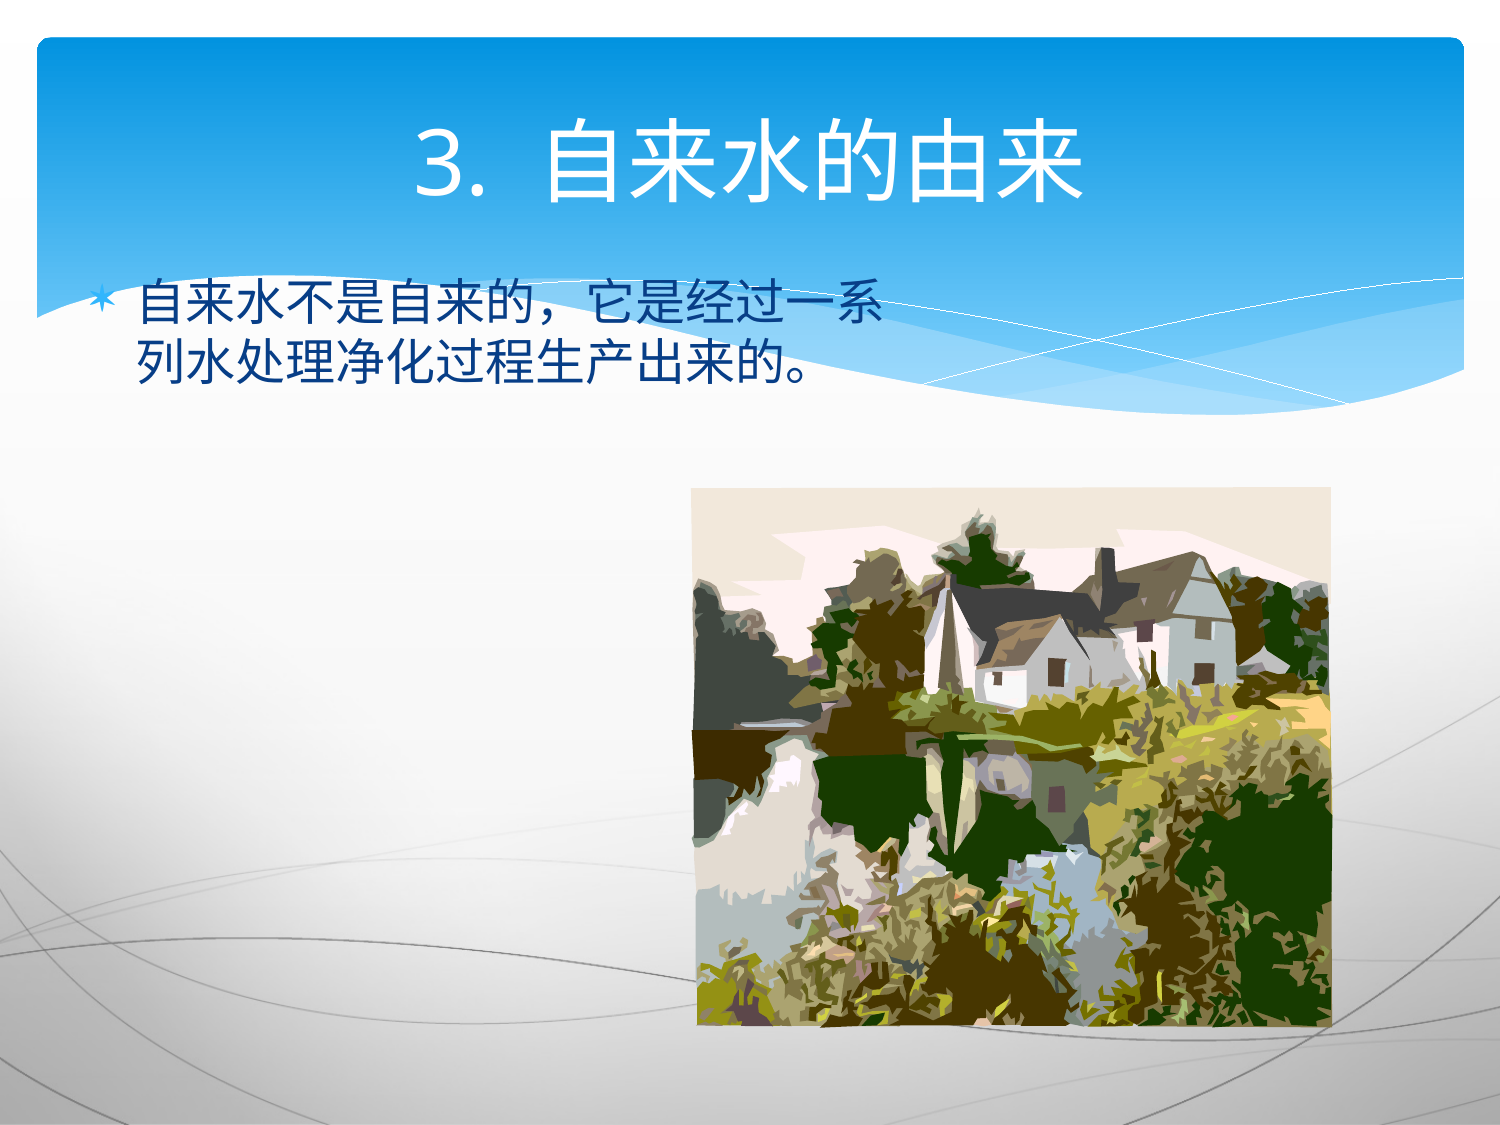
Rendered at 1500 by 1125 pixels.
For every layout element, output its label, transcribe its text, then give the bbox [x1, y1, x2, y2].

title 3. 自来水的由来 [75, 55, 1425, 261]
list 自来水不是自来的，它是经过一系列水处理净化过程生产出来的。 [75, 262, 916, 634]
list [690, 479, 1340, 1036]
